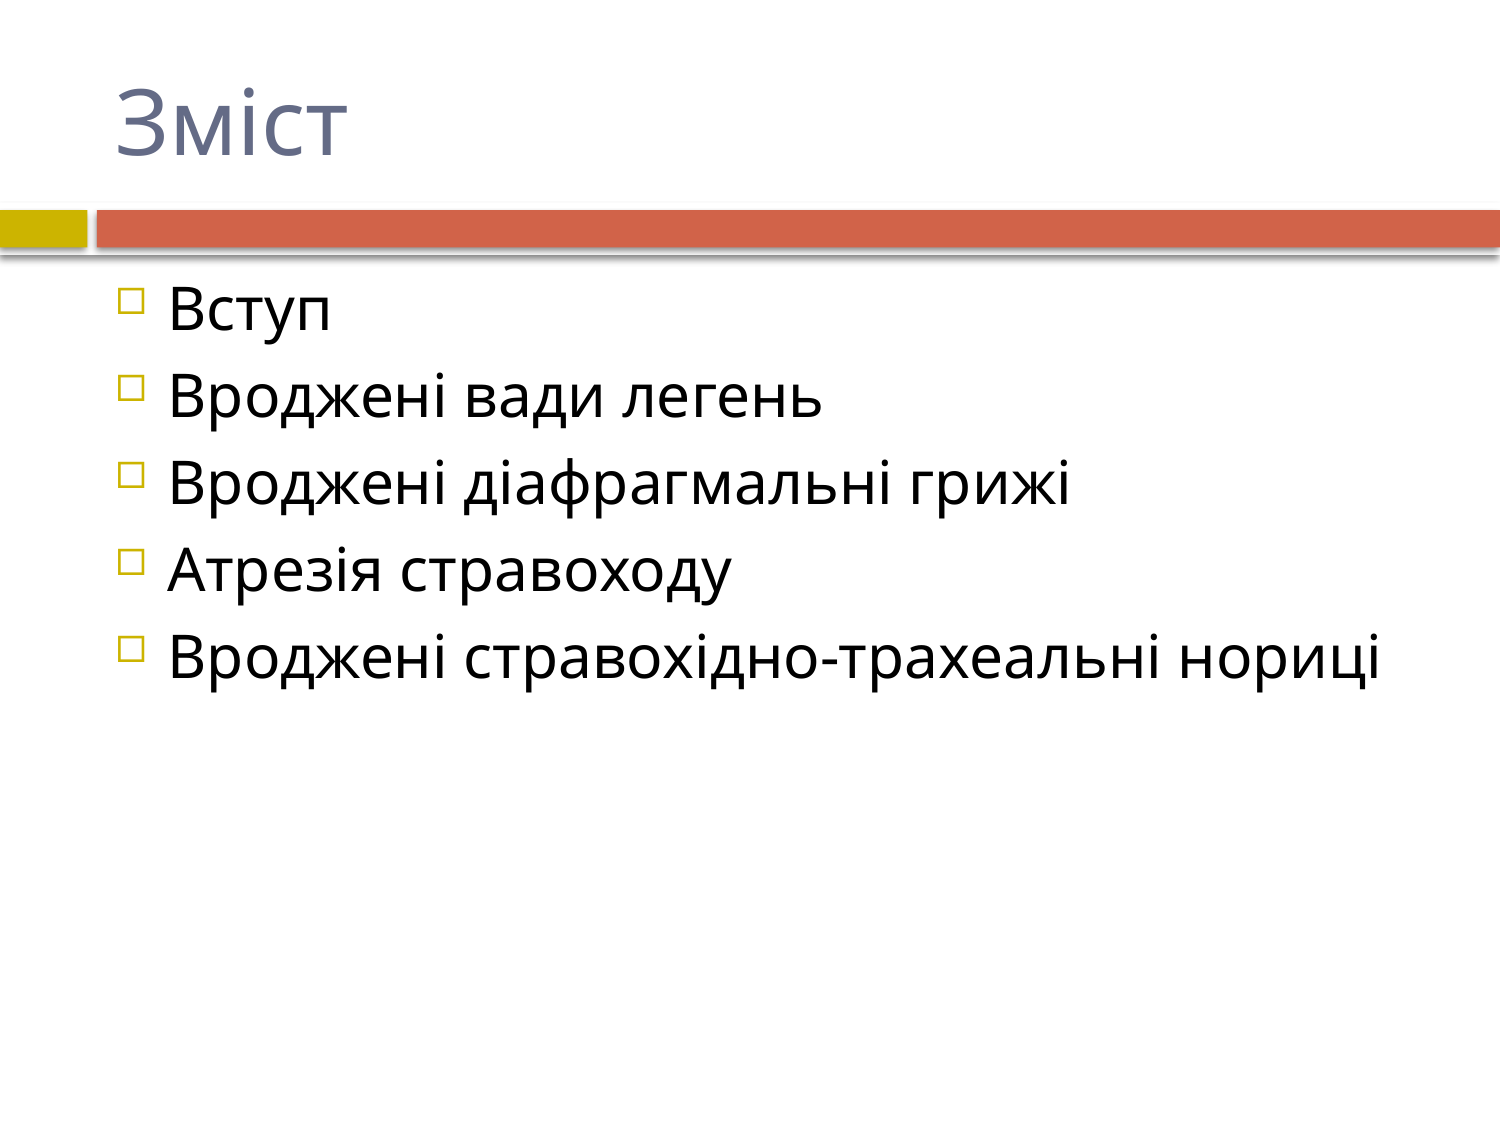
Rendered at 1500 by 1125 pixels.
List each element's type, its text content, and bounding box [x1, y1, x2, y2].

title Зміст [100, 37, 1438, 200]
list Вступ Вроджені вади легень Вроджені діафрагмальні грижі Атрезія стравоходу Вроджені стравохідно-трахеальні нориці [100, 262, 1438, 1000]
